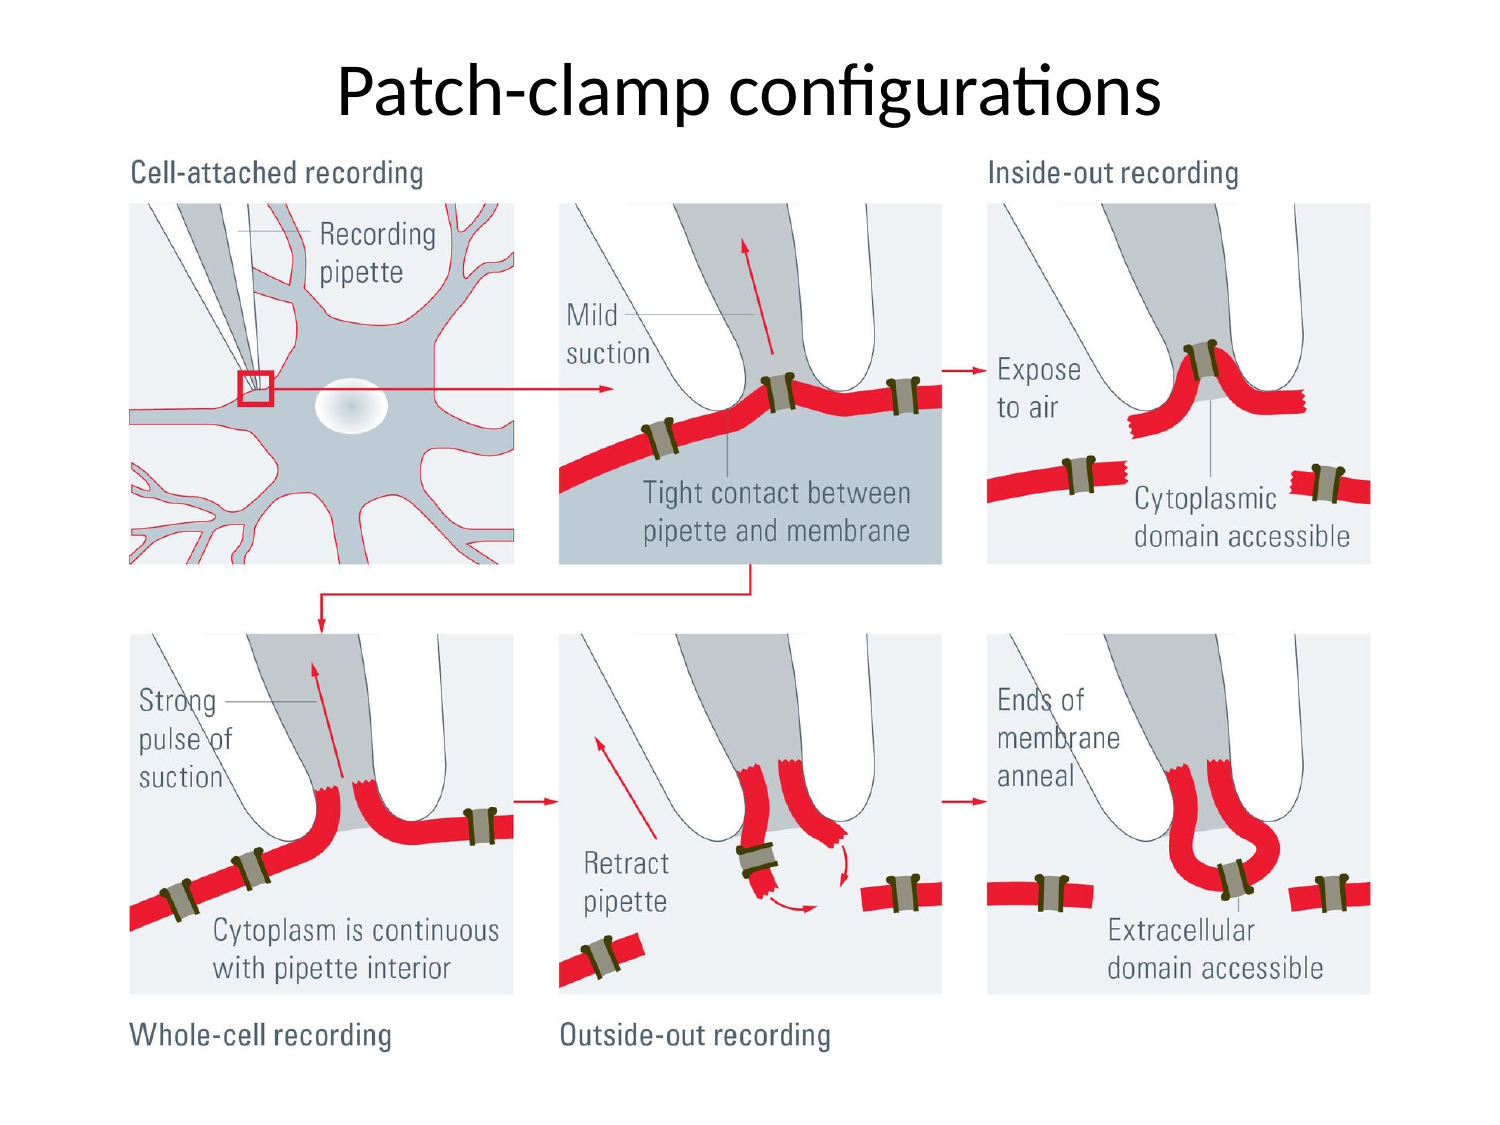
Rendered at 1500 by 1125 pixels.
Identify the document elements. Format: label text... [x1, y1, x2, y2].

picture [129, 151, 1371, 1057]
title Patch-clamp configurations [74, 44, 1426, 126]
